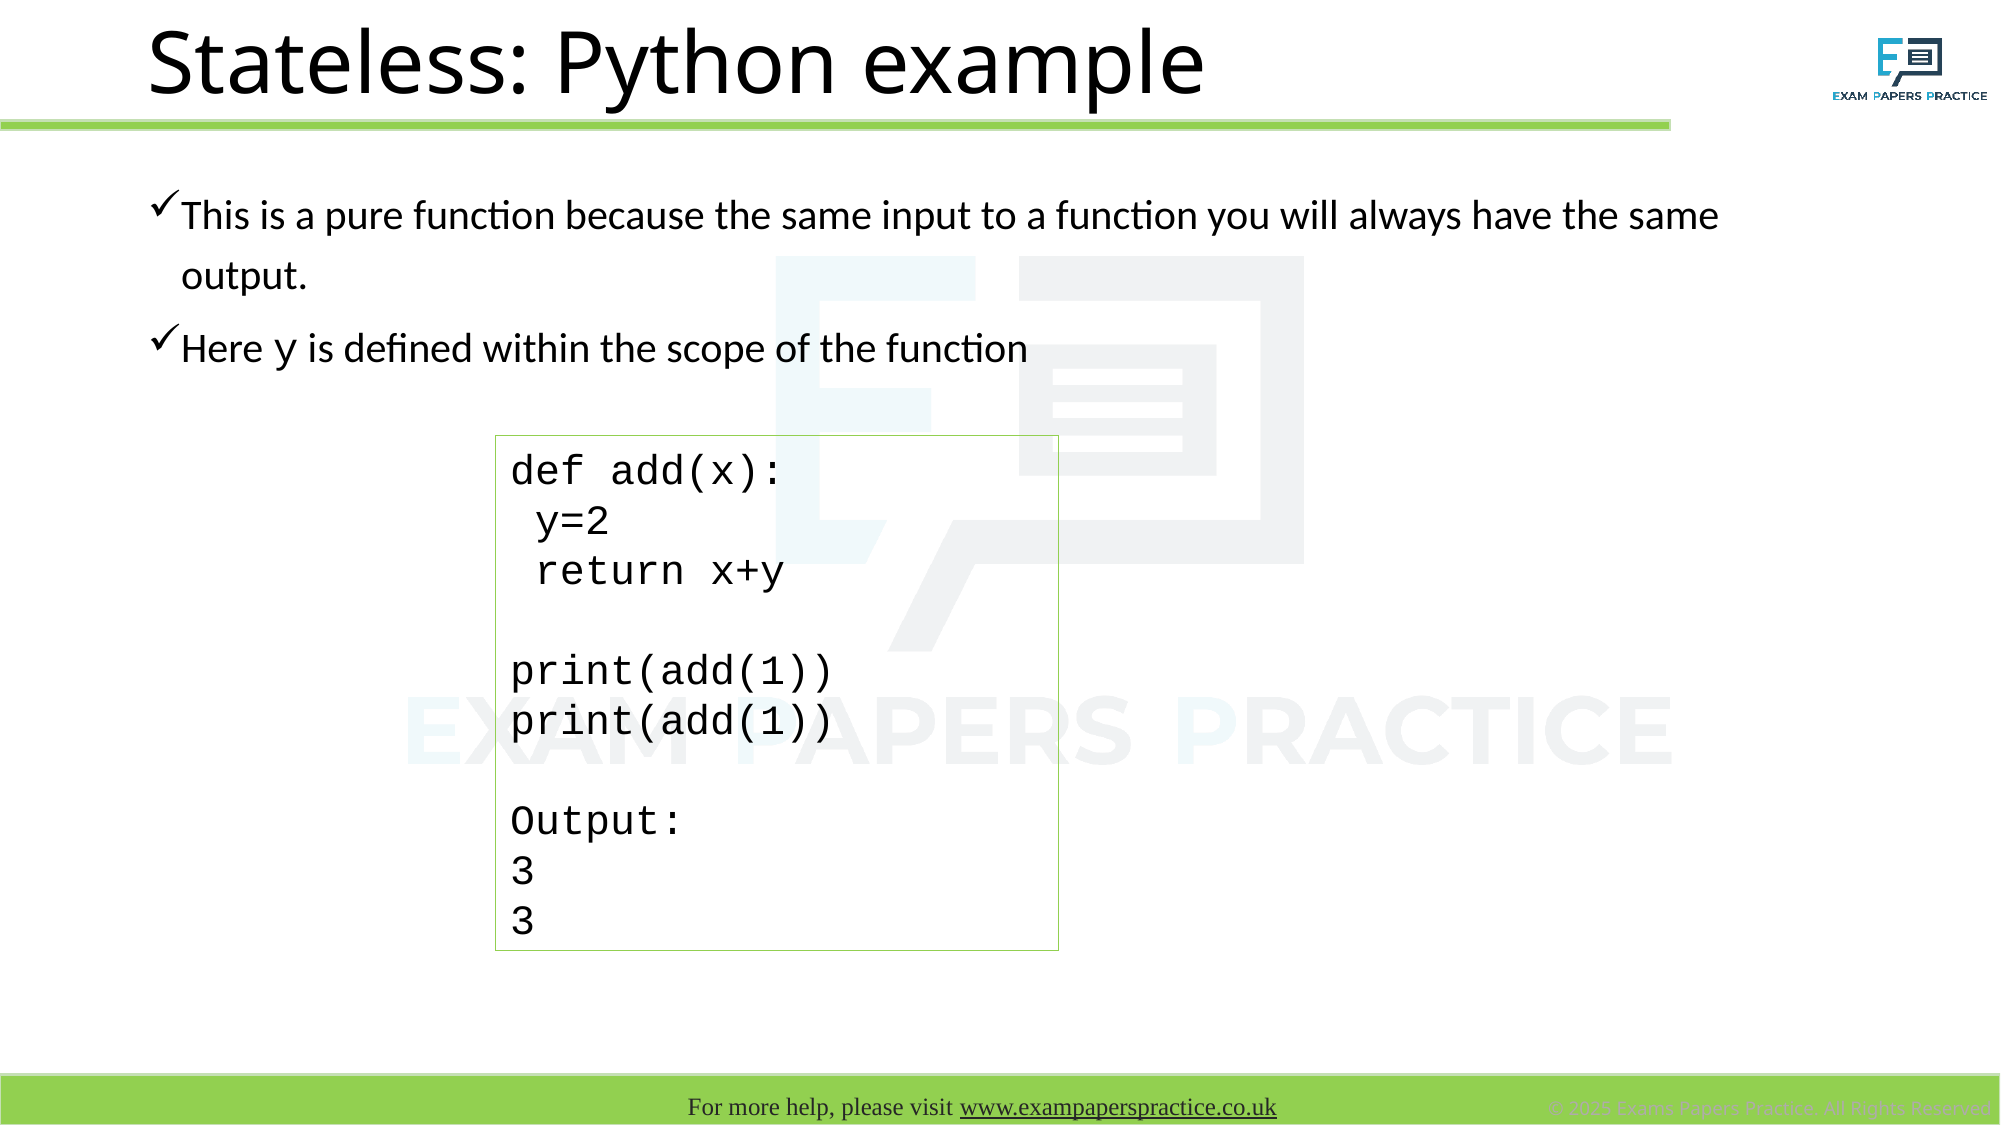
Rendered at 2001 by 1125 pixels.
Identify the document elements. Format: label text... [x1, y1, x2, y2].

text_box This is a pure function because the same input to a function you will always have the same output. Here y is defined within the scope of the function [132, 169, 1858, 381]
text_box def add(x): y=2 return x+y print(add(1)) print(add(1)) Output: 3 3 [495, 435, 1059, 951]
title Stateless: Python example [132, 11, 1858, 121]
